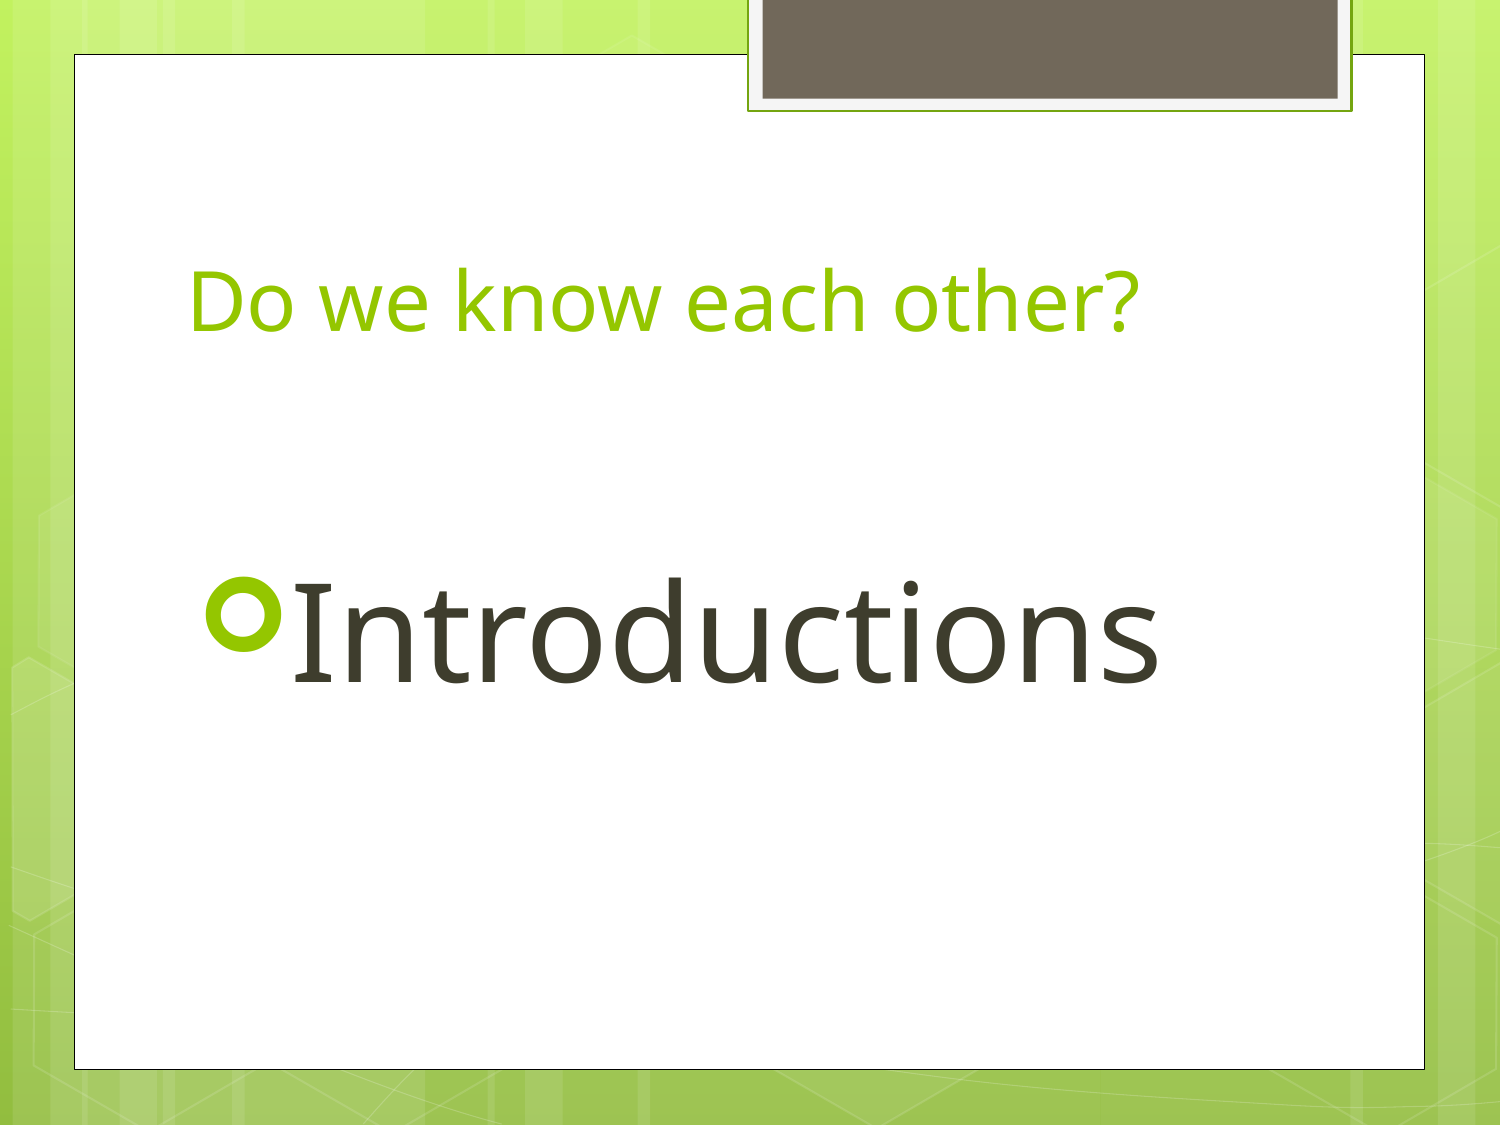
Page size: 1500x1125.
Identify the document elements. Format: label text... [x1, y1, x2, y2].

list Introductions [171, 537, 1283, 957]
title Do we know each other? [171, 168, 1324, 357]
